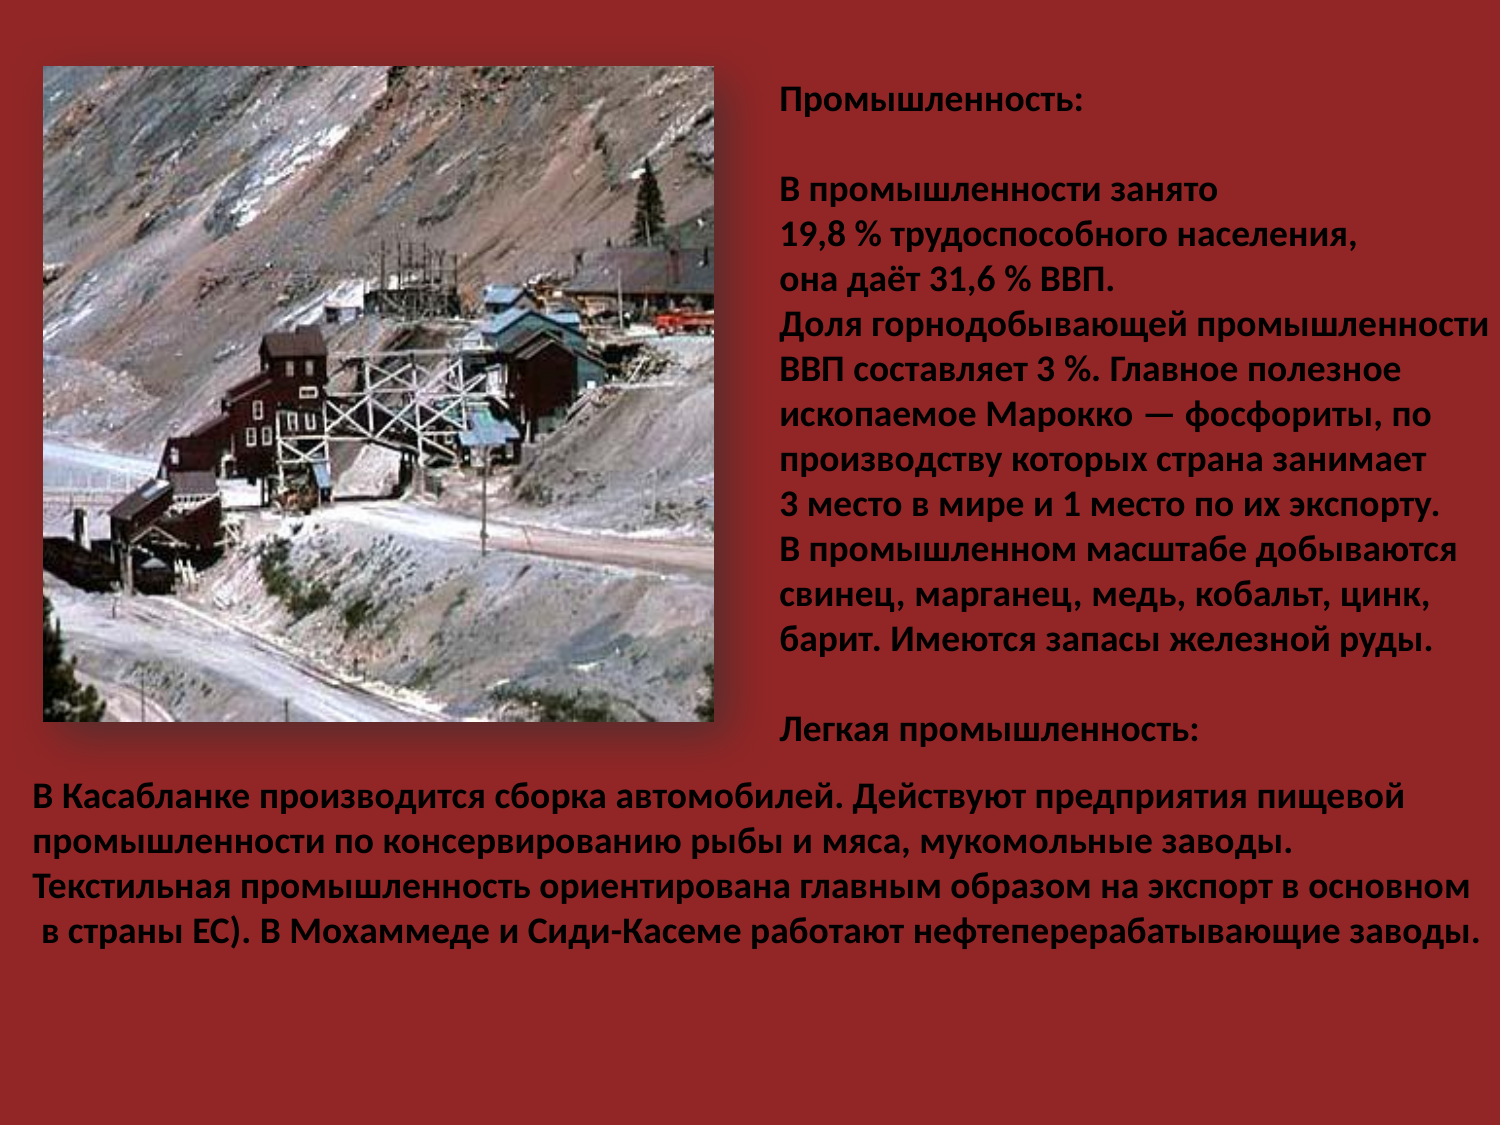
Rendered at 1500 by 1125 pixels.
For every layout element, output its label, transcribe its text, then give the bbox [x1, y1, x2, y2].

text_box В Касабланке производится сборка автомобилей. Действуют предприятия пищевой промышленности по консервированию рыбы и мяса, мукомольные заводы. Текстильная промышленность ориентирована главным образом на экспорт в основном в страны ЕС). В Мохаммеде и Сиди-Касеме работают нефтеперерабатывающие заводы. [17, 763, 1500, 959]
text_box Промышленность: В промышленности занято 19,8 % трудоспособного населения, она даёт 31,6 % ВВП. Доля горнодобывающей промышленности в ВВП составляет 3 %. Главное полезное ископаемое Марокко — фосфориты, по производству которых страна занимает 3 место в мире и 1 место по их экспорту. В промышленном масштабе добываются свинец, марганец, медь, кобальт, цинк, барит. Имеются запасы железной руды. Легкая промышленность: [764, 66, 1500, 757]
picture [42, 66, 714, 722]
